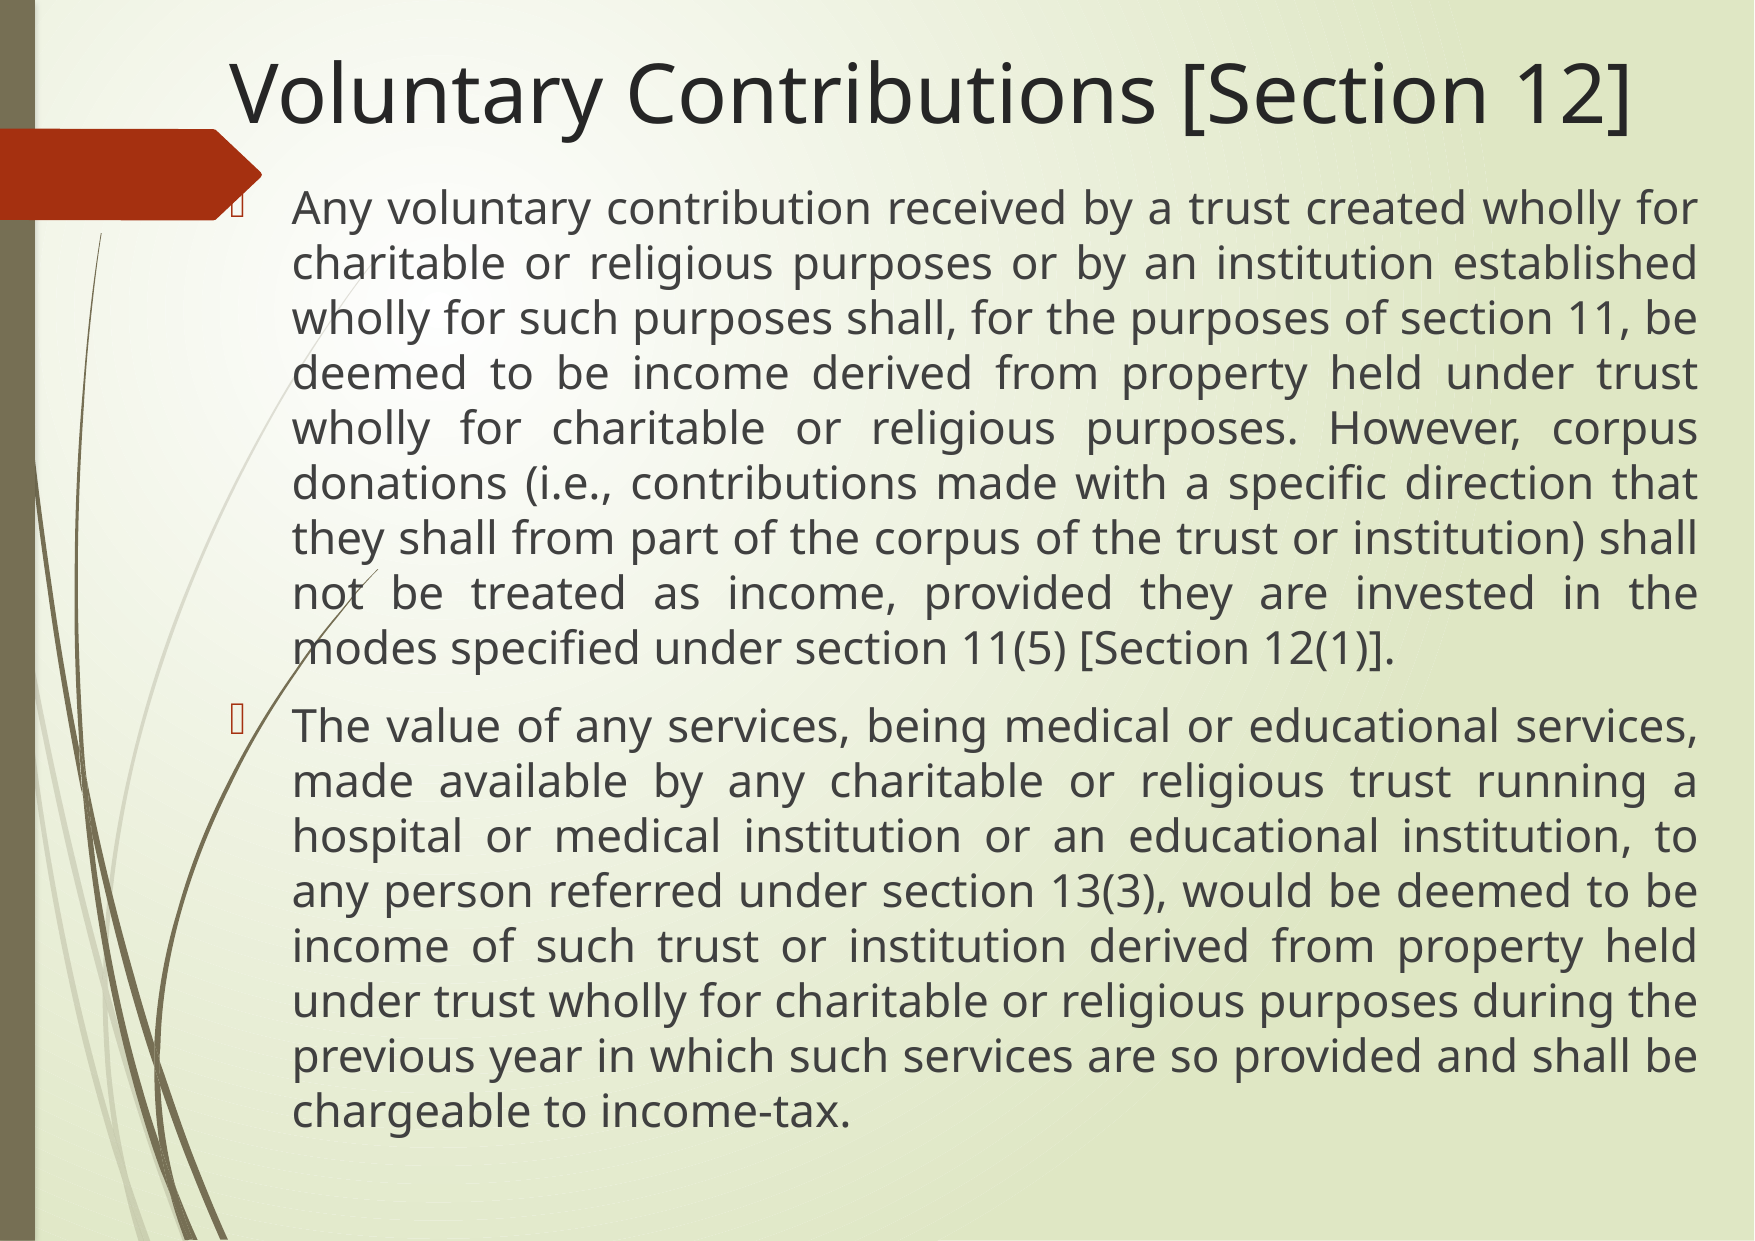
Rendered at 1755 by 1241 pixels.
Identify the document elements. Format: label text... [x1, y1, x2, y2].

title Voluntary Contributions [Section 12] [214, 32, 1740, 172]
list Any voluntary contribution received by a trust created wholly for charitable or religious purposes or by an institution established wholly for such purposes shall, for the purposes of section 11, be deemed to be income derived from property held under trust wholly for charitable or religious purposes. However, corpus donations (i.e., contributions made with a specific direction that they shall from part of the corpus of the trust or institution) shall not be treated as income, provided they are invested in the modes specified under section 11(5) [Section 12(1)]. The value of any services, being medical or educational services, made available by any charitable or religious trust running a hospital or medical institution or an educational institution, to any person referred under section 13(3), would be deemed to be income of such trust or institution derived from property held under trust wholly for charitable or religious purposes during the previous year in which such services are so provided and shall be chargeable to income-tax. [214, 171, 1715, 1208]
